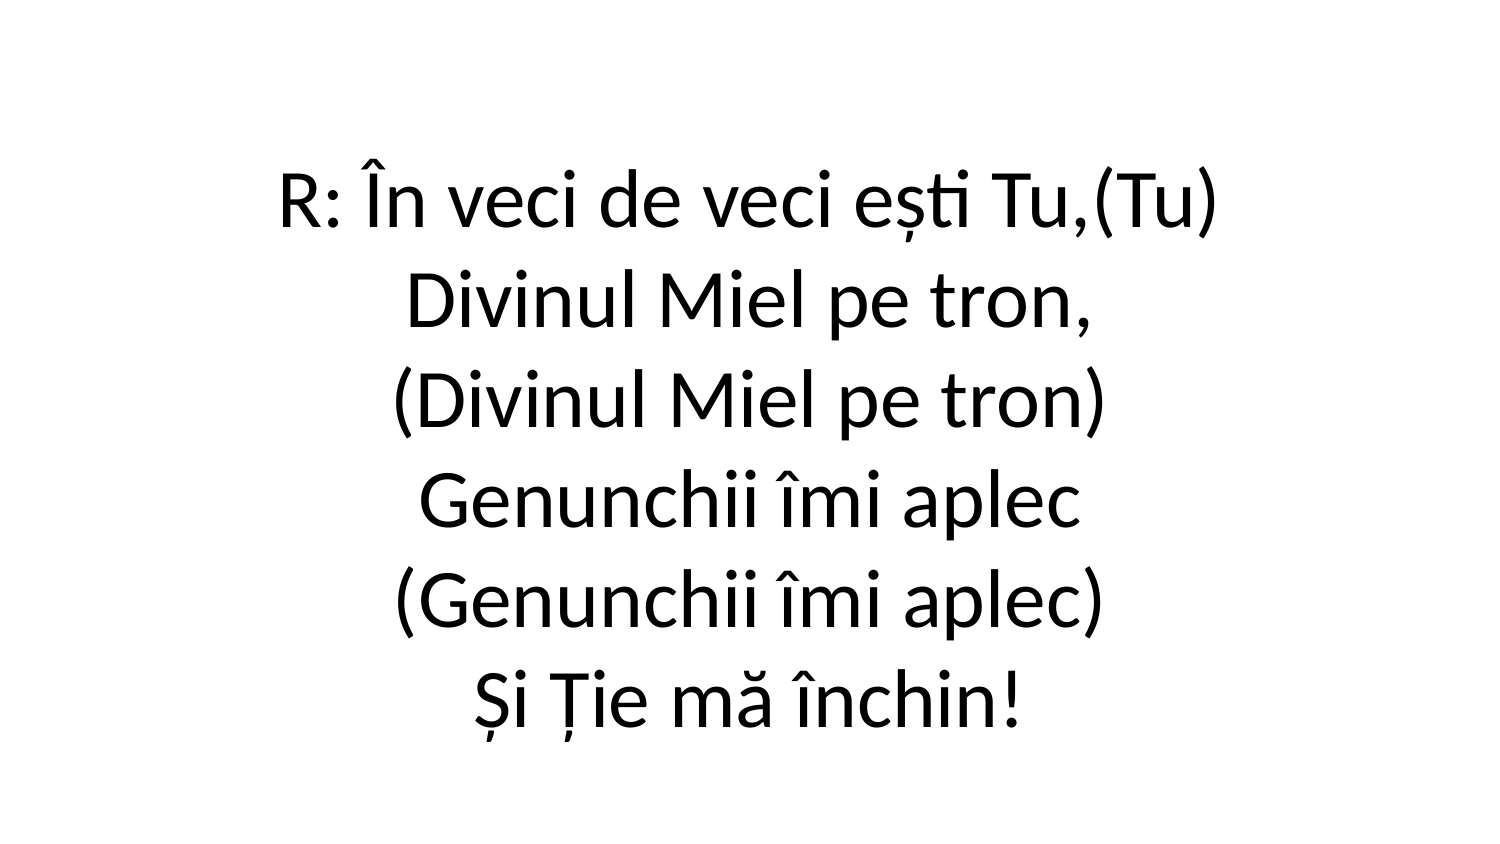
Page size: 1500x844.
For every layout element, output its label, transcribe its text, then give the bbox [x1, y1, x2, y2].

text_box R: În veci de veci ești Tu,(Tu) Divinul Miel pe tron, (Divinul Miel pe tron) Genunchii îmi aplec (Genunchii îmi aplec) Și Ție mă închin! [262, 92, 1238, 752]
